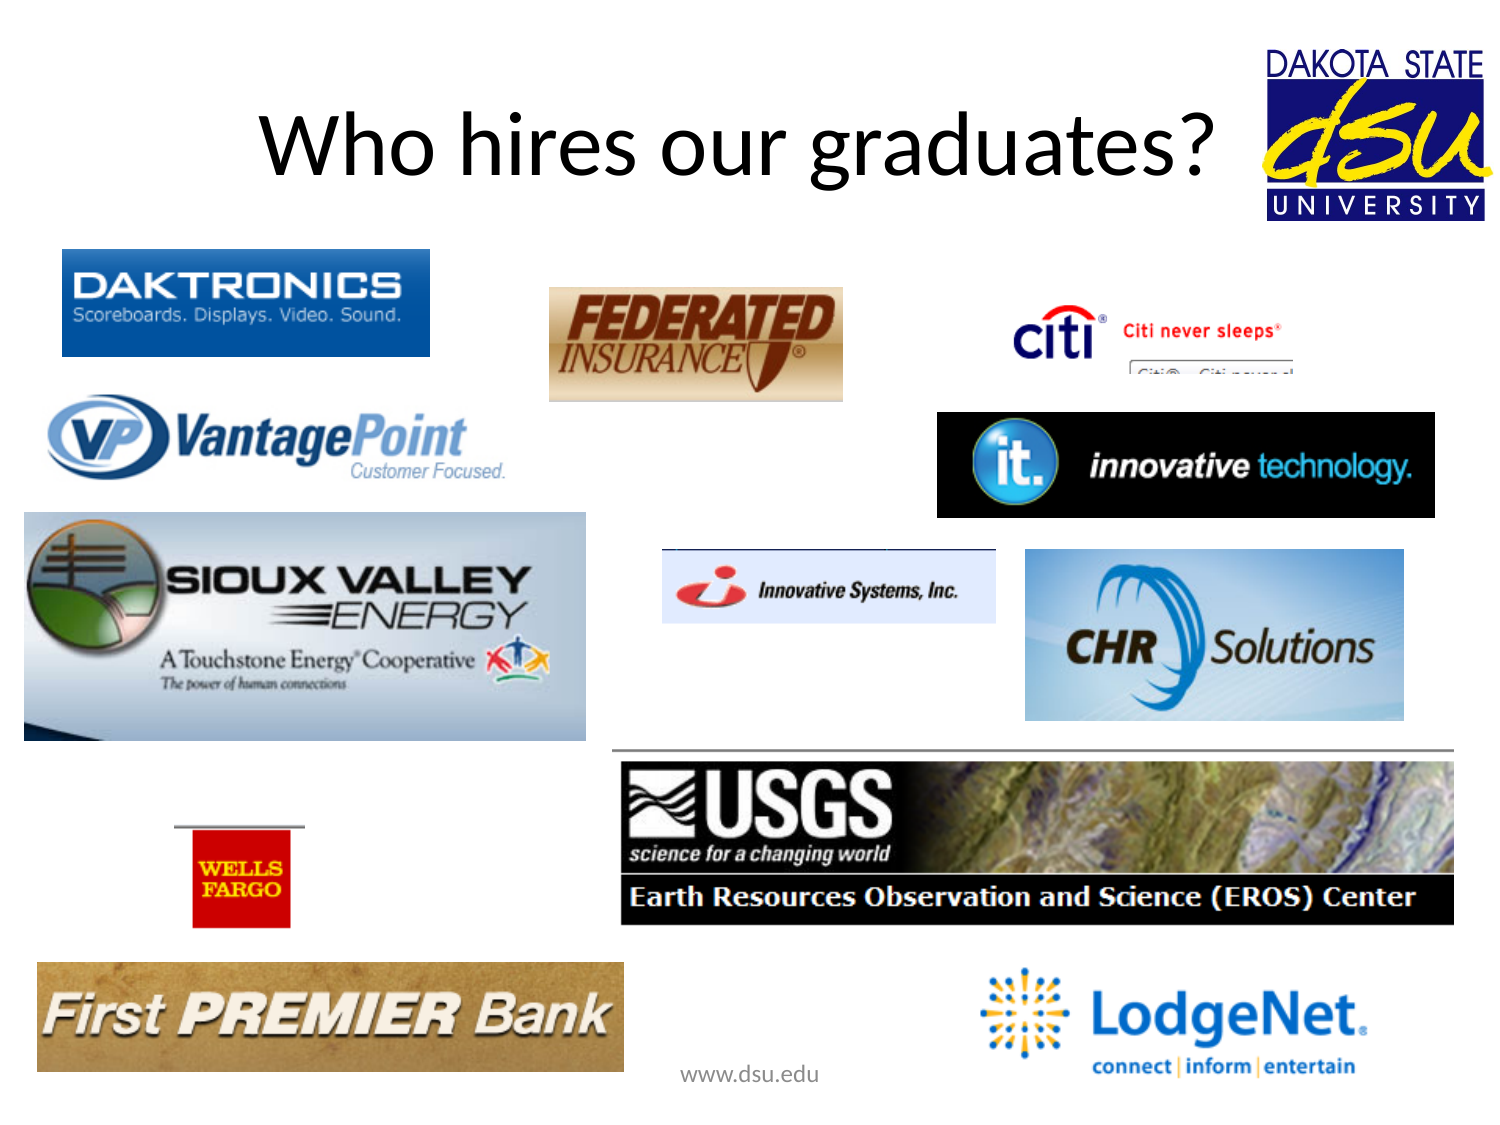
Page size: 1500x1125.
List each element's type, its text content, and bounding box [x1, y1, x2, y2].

picture [62, 249, 430, 357]
picture [1425, 49, 1494, 221]
picture [24, 512, 587, 741]
title Who hires our graduates? [75, 45, 1425, 233]
picture [962, 949, 1383, 1091]
picture [937, 412, 1435, 518]
picture [549, 287, 843, 402]
picture [37, 962, 624, 1072]
picture [612, 749, 1454, 930]
picture [1024, 549, 1404, 721]
footer www.dsu.edu [512, 1042, 988, 1103]
picture [174, 824, 305, 941]
picture [662, 549, 996, 627]
picture [37, 387, 508, 488]
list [999, 299, 1293, 374]
